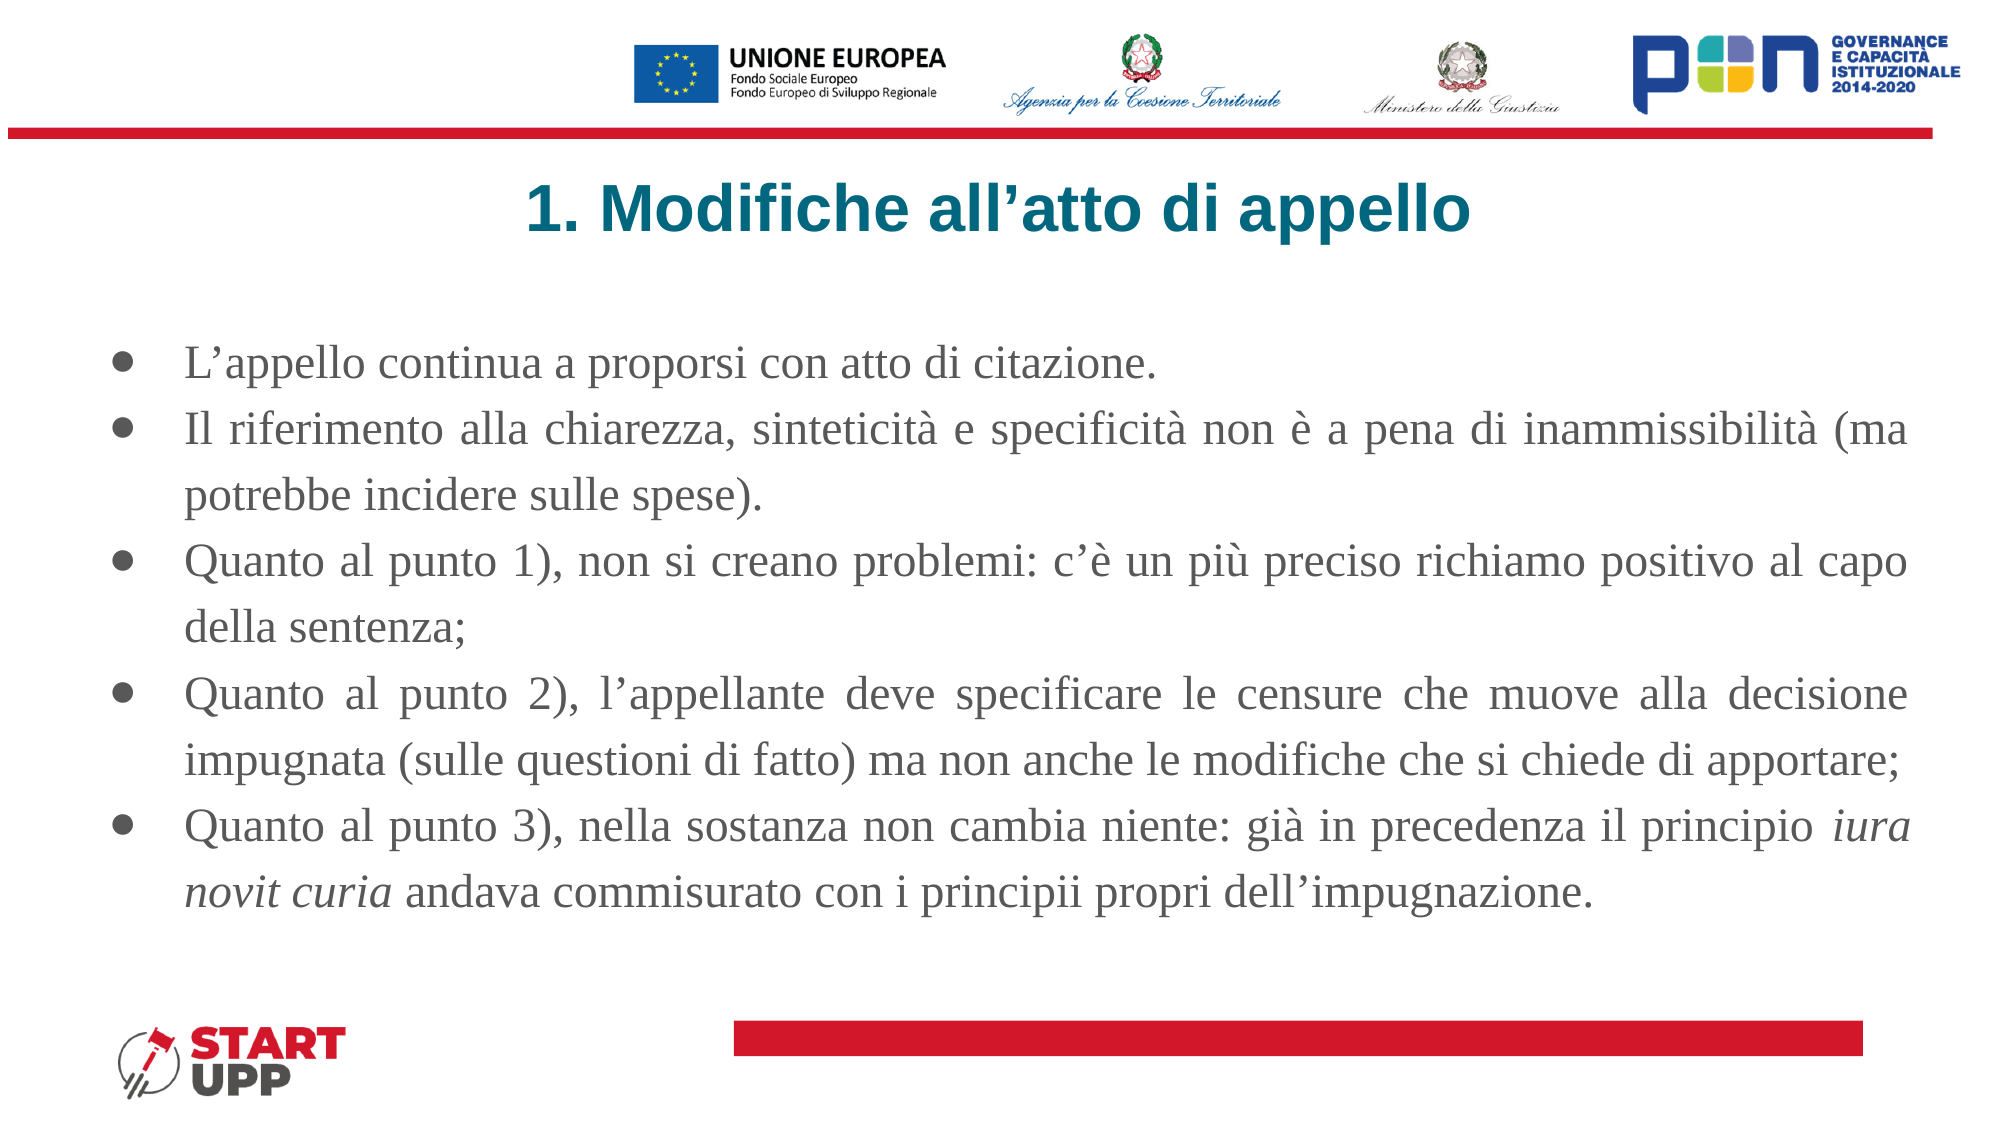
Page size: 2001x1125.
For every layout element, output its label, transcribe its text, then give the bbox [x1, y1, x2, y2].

list L’appello continua a proporsi con atto di citazione. Il riferimento alla chiarezza, sinteticità e specificità non è a pena di inammissibilità (ma potrebbe incidere sulle spese). Quanto al punto 1), non si creano problemi: c’è un più preciso richiamo positivo al capo della sentenza; Quanto al punto 2), l’appellante deve specificare le censure che muove alla decisione impugnata (sulle questioni di fatto) ma non anche le modifiche che si chiede di apportare; Quanto al punto 3), nella sostanza non cambia niente: già in precedenza il principio iura novit curia andava commisurato con i principii propri dell’impugnazione. [67, 301, 1933, 1000]
title 1. Modifiche all’atto di appello [67, 144, 1932, 271]
picture [114, 1019, 351, 1103]
picture [612, 24, 1972, 119]
